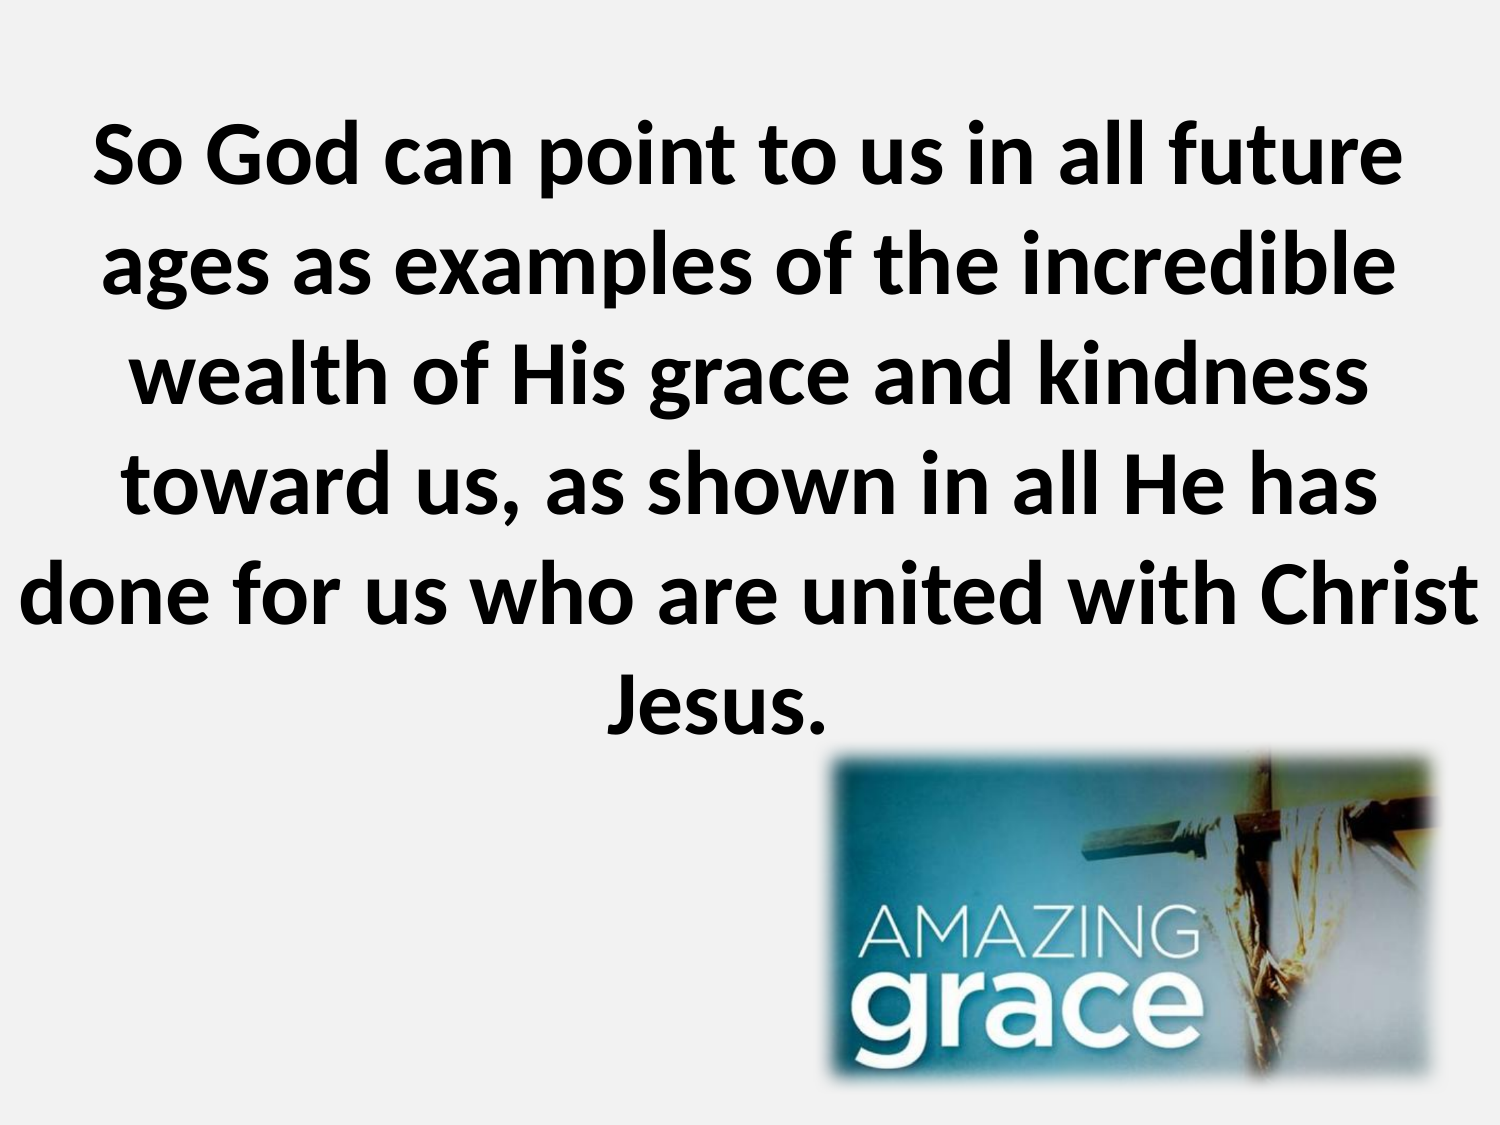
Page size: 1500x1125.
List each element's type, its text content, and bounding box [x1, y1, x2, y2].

text_box So God can point to us in all future ages as examples of the incredible wealth of His grace and kindness toward us, as shown in all He has done for us who are united with Christ Jesus. [0, 85, 1500, 870]
picture [813, 738, 1449, 1095]
